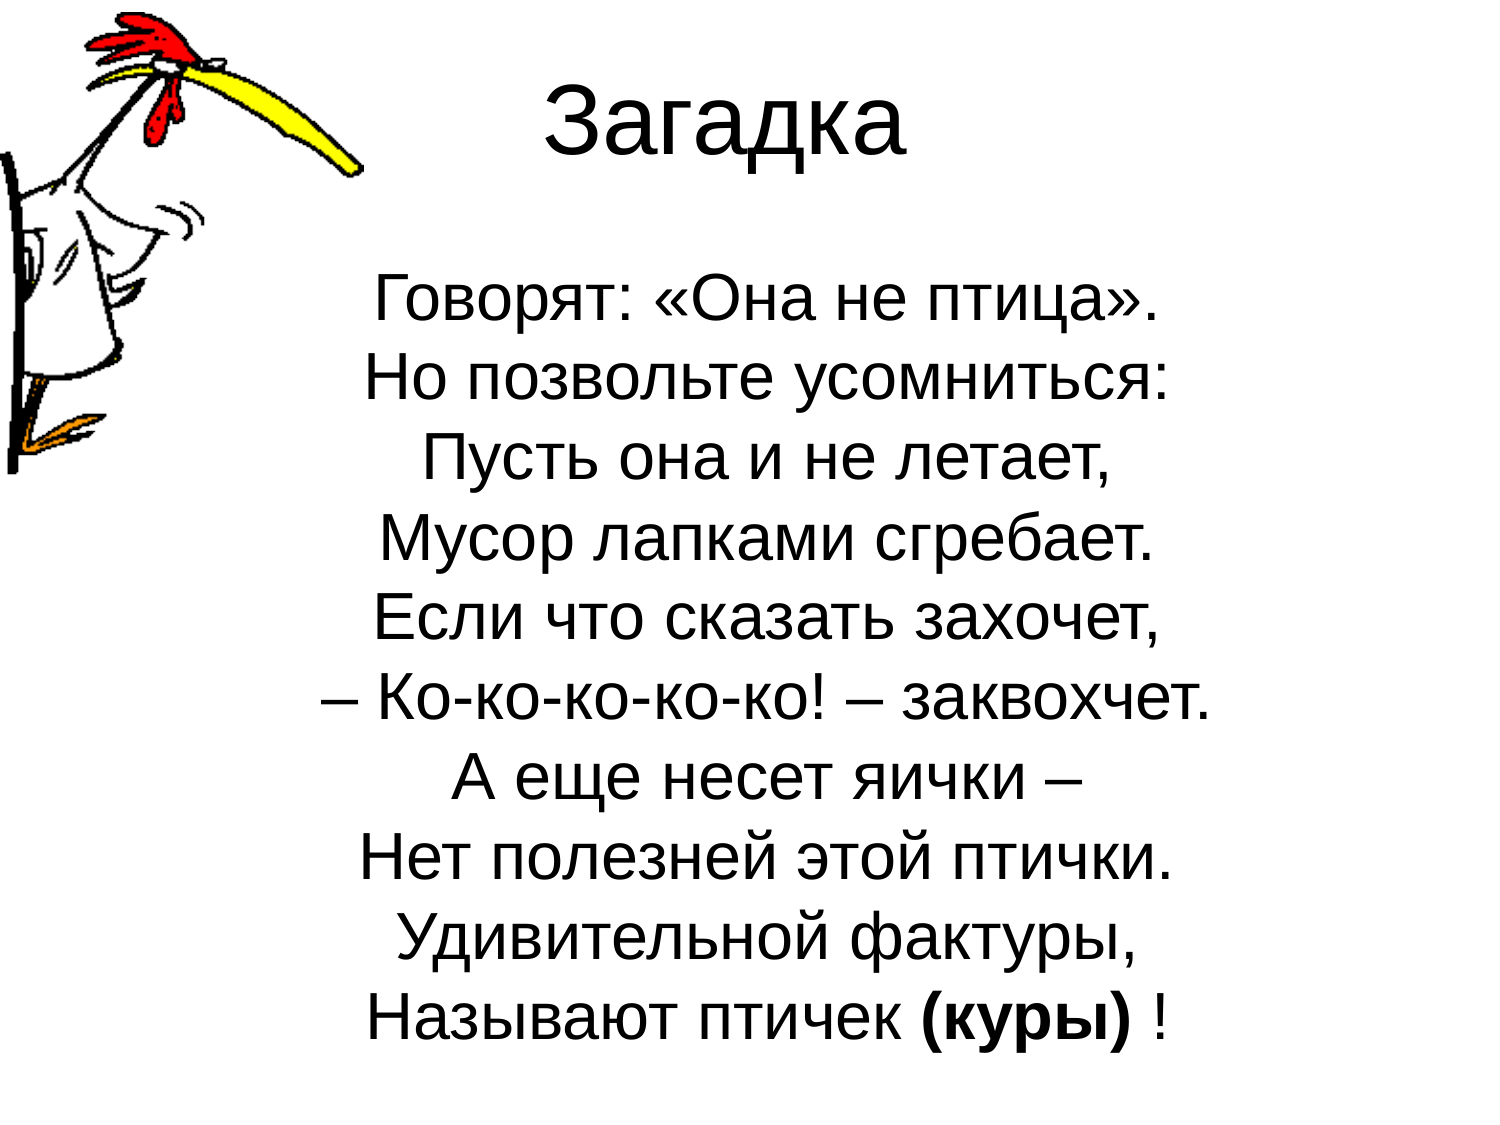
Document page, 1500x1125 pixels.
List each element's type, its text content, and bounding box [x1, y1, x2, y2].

text_box Загадка [527, 46, 1278, 182]
text_box Говорят: «Она не птица». Но позвольте усомниться: Пусть она и не летает, Мусор лапками сгребает. Если что сказать захочет, – Ко-ко-ко-ко-ко! – заквохчет. А еще несет яички – Нет полезней этой птички. Удивительной фактуры, Называют птичек (куры) ! [281, 246, 1254, 1061]
picture [0, 12, 364, 587]
